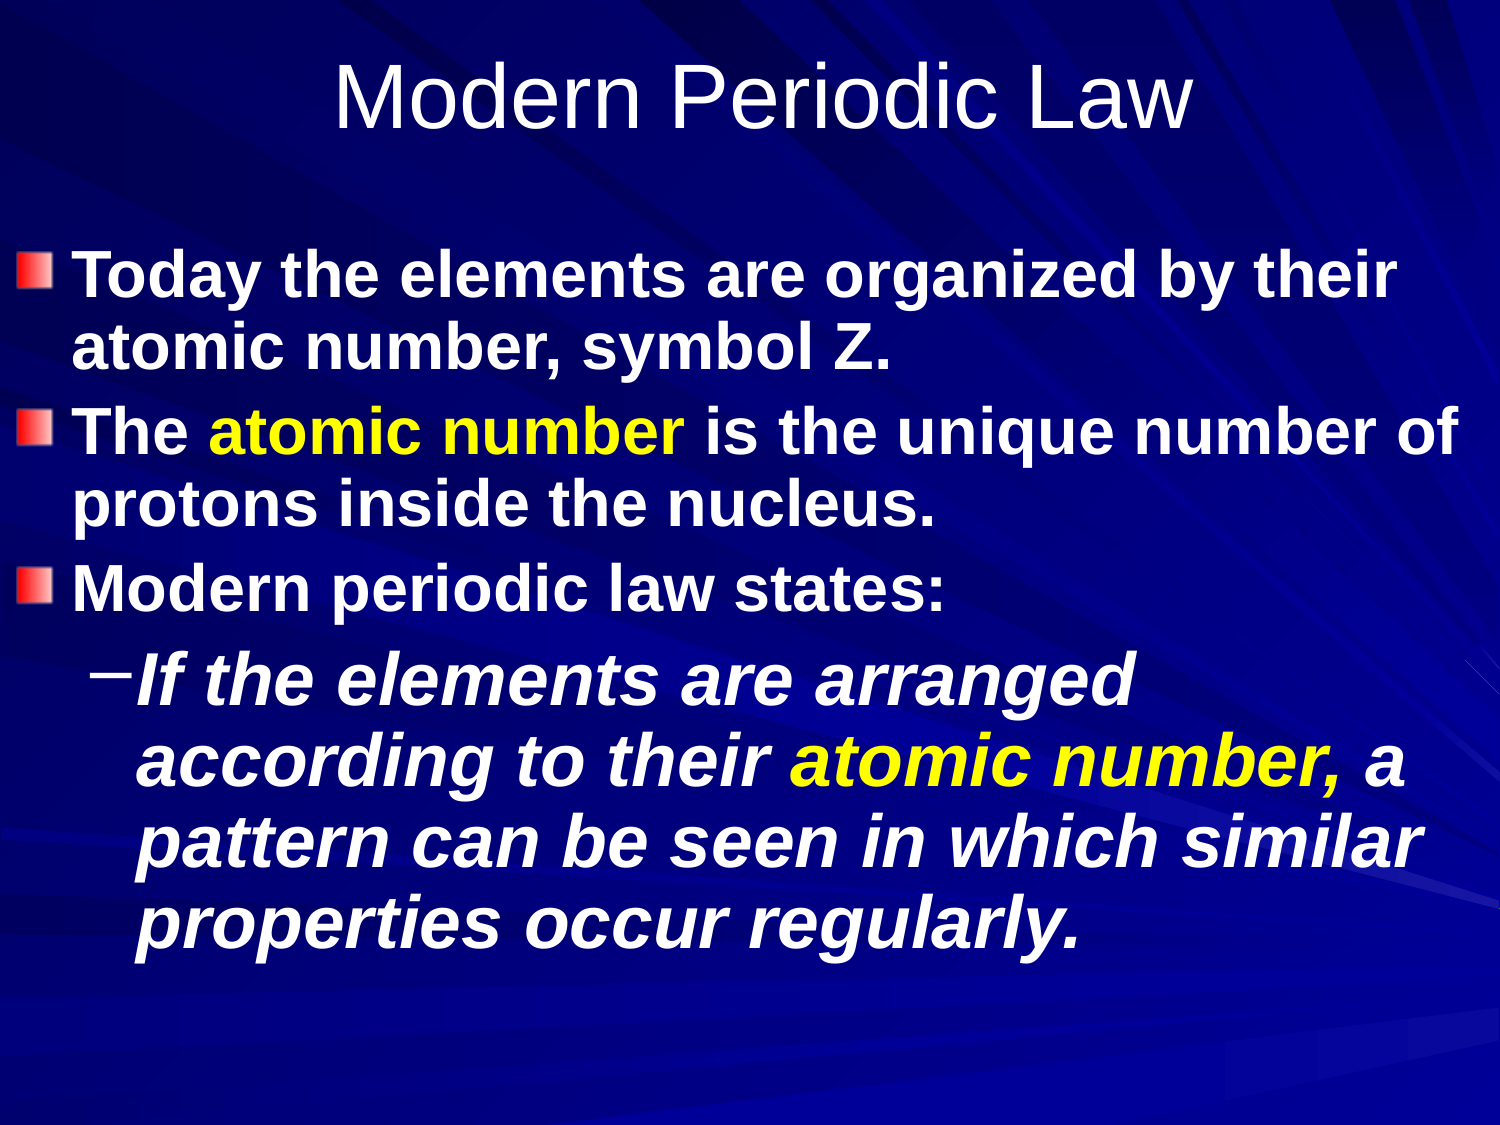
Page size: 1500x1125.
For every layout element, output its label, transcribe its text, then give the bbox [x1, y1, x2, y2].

picture [15, 565, 57, 608]
title Modern Periodic Law [88, 23, 1439, 148]
picture [15, 250, 57, 293]
picture [15, 407, 57, 450]
list Today the elements are organized by their atomic number, symbol Z. The atomic number is the unique number of protons inside the nucleus. Modern periodic law states: If the elements are arranged according to their atomic number, a pattern can be seen in which similar properties occur regularly. [0, 148, 1500, 1125]
